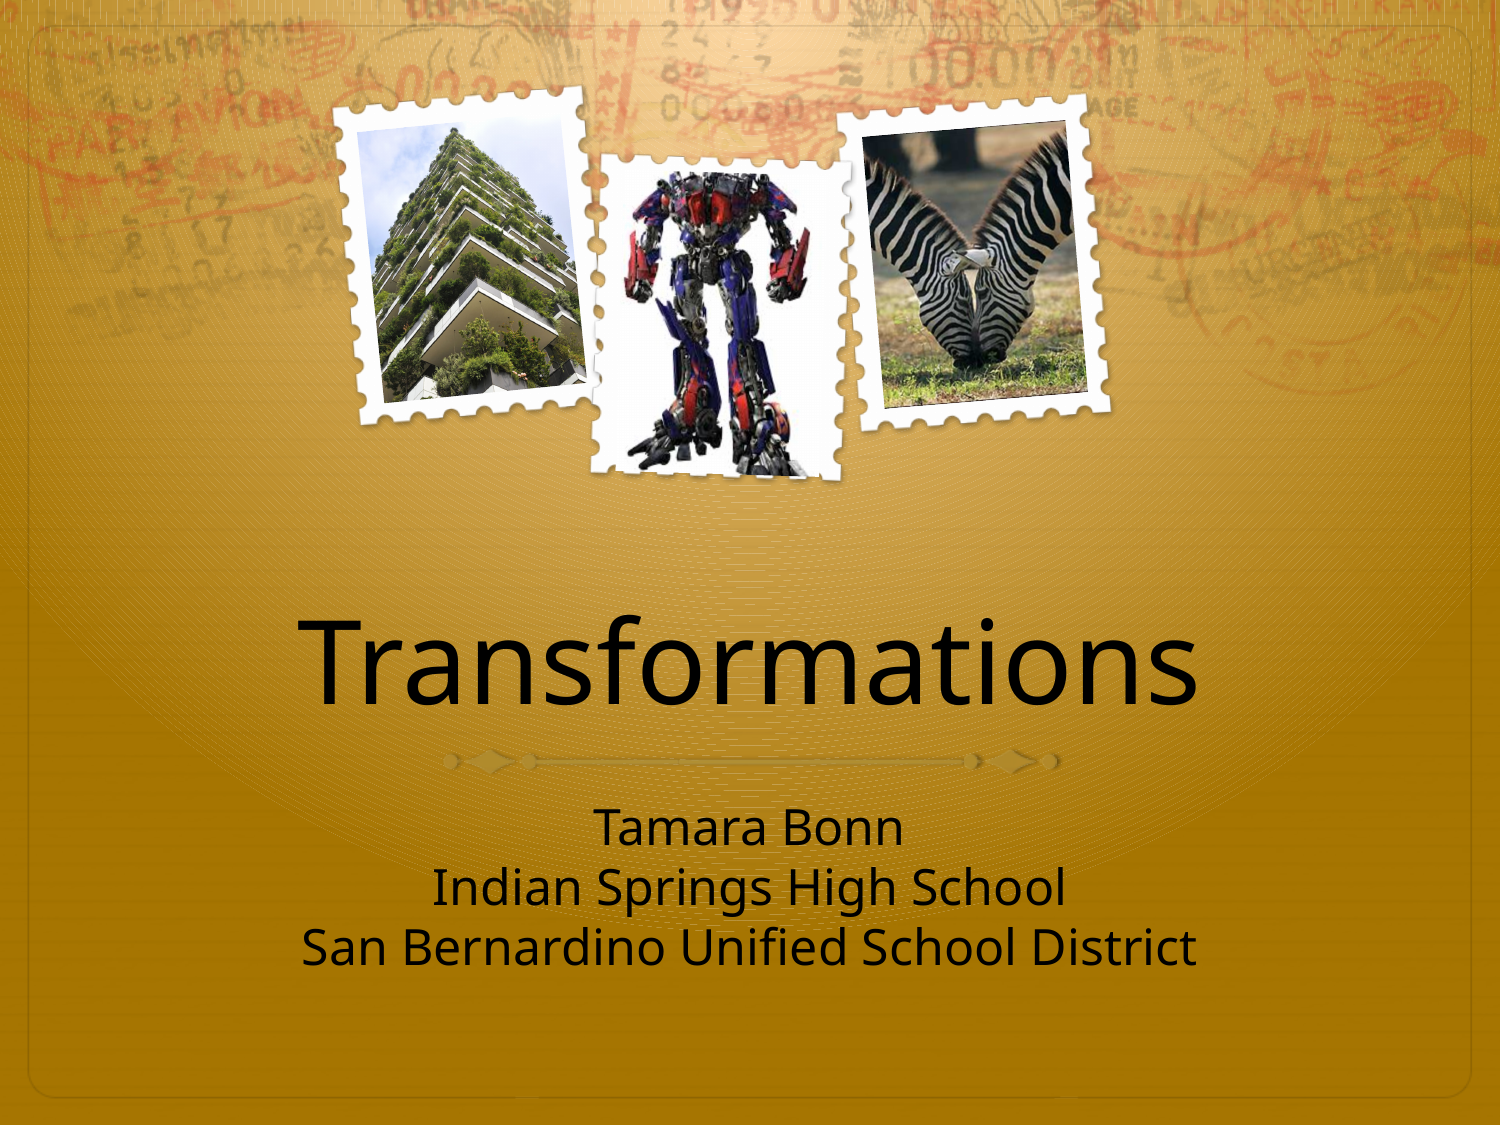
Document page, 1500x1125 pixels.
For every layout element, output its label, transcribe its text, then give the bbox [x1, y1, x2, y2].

title Transformations [93, 337, 1407, 736]
picture [0, 0, 1500, 1125]
subtitle Tamara Bonn Indian Springs High School San Bernardino Unified School District [93, 787, 1407, 988]
